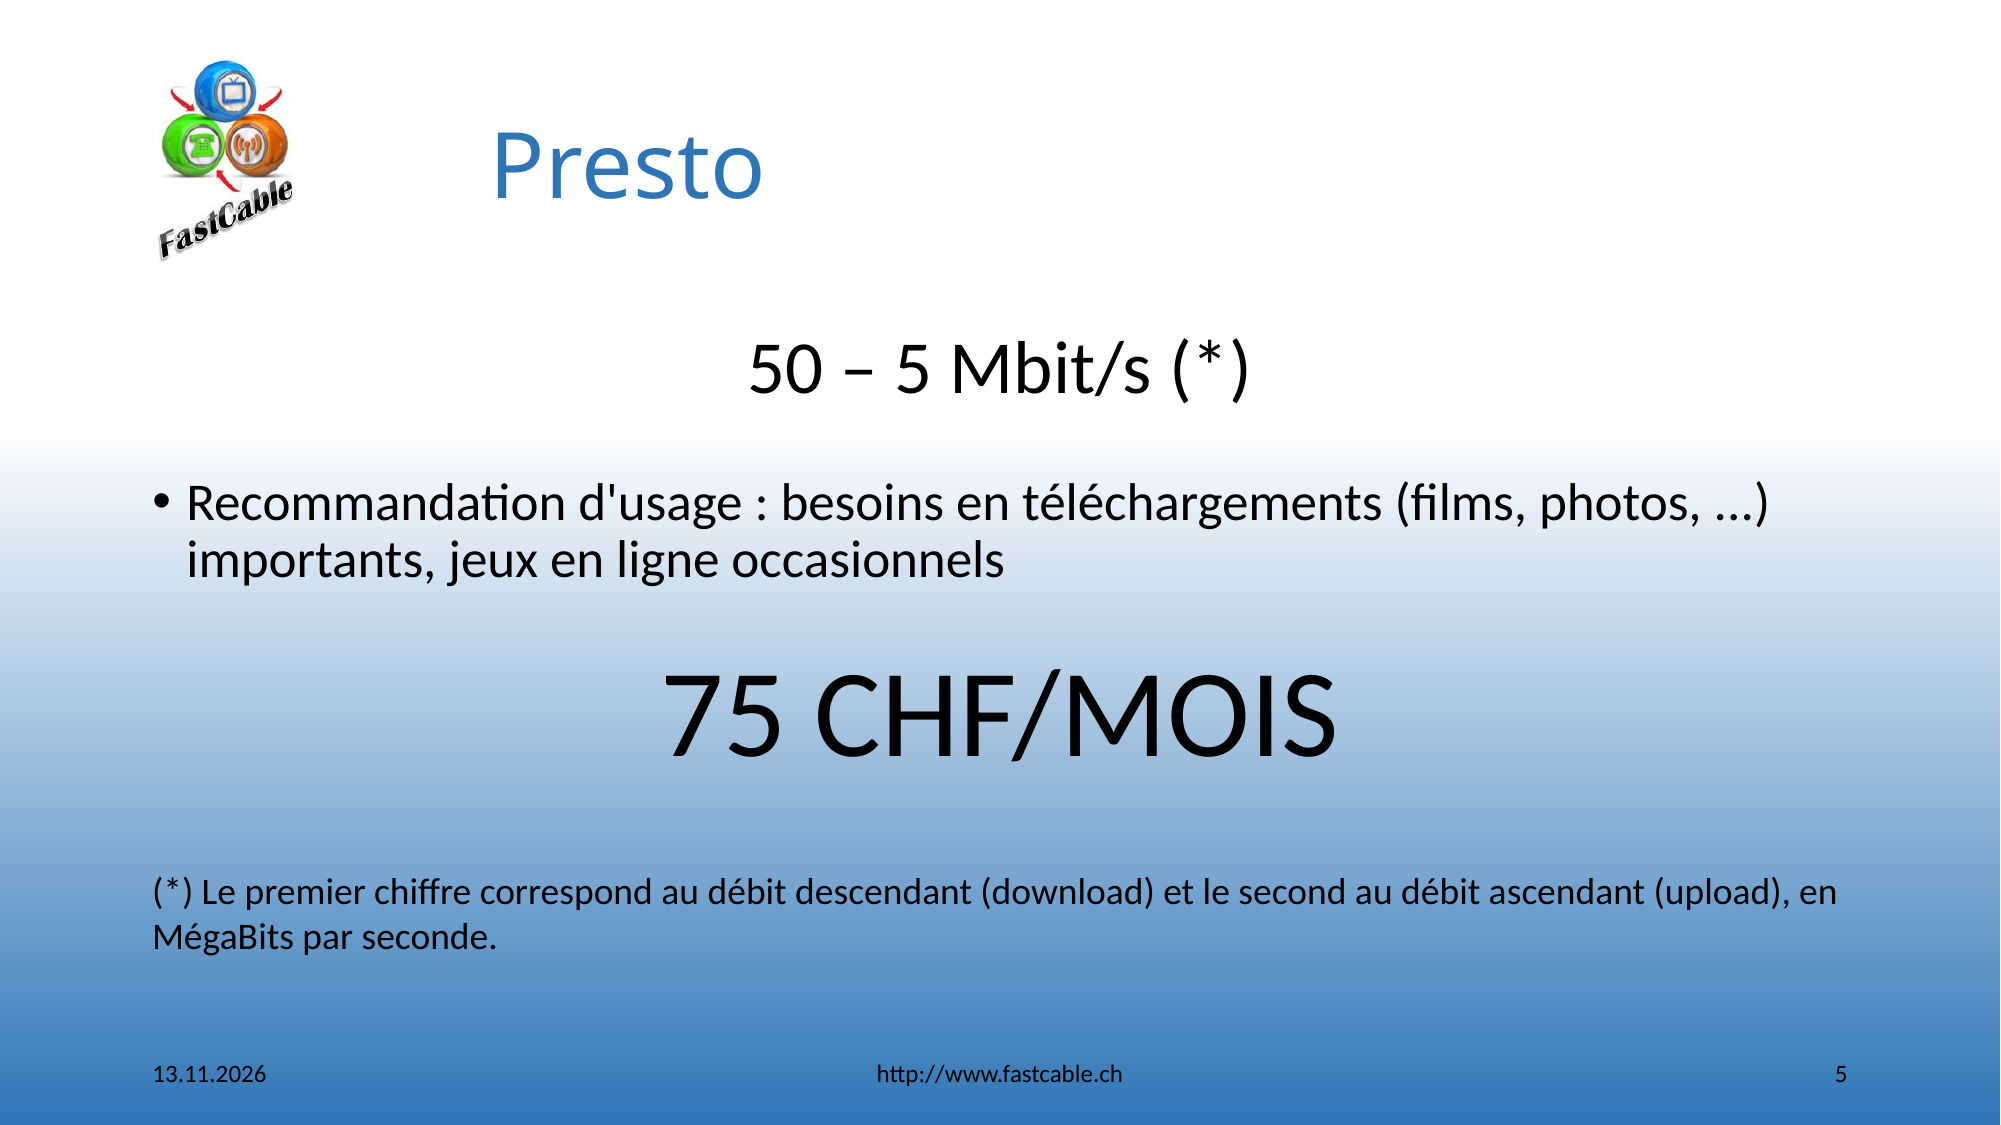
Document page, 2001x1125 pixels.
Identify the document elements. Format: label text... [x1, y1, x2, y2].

slide_number 5 [1412, 1042, 1863, 1103]
footer http://www.fastcable.ch [662, 1042, 1338, 1103]
list Recommandation d'usage : besoins en téléchargements (films, photos, ...) importants, jeux en ligne occasionnels [137, 467, 1863, 598]
text_box 50 – 5 Mbit/s (*) [137, 320, 1863, 417]
title Presto [474, 59, 1863, 278]
picture [137, 50, 314, 270]
text_box 75 CHF/MOIS [137, 641, 1863, 817]
text_box (*) Le premier chiffre correspond au débit descendant (download) et le second au débit ascendant (upload), en MégaBits par seconde. [137, 859, 1908, 965]
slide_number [137, 1042, 588, 1103]
